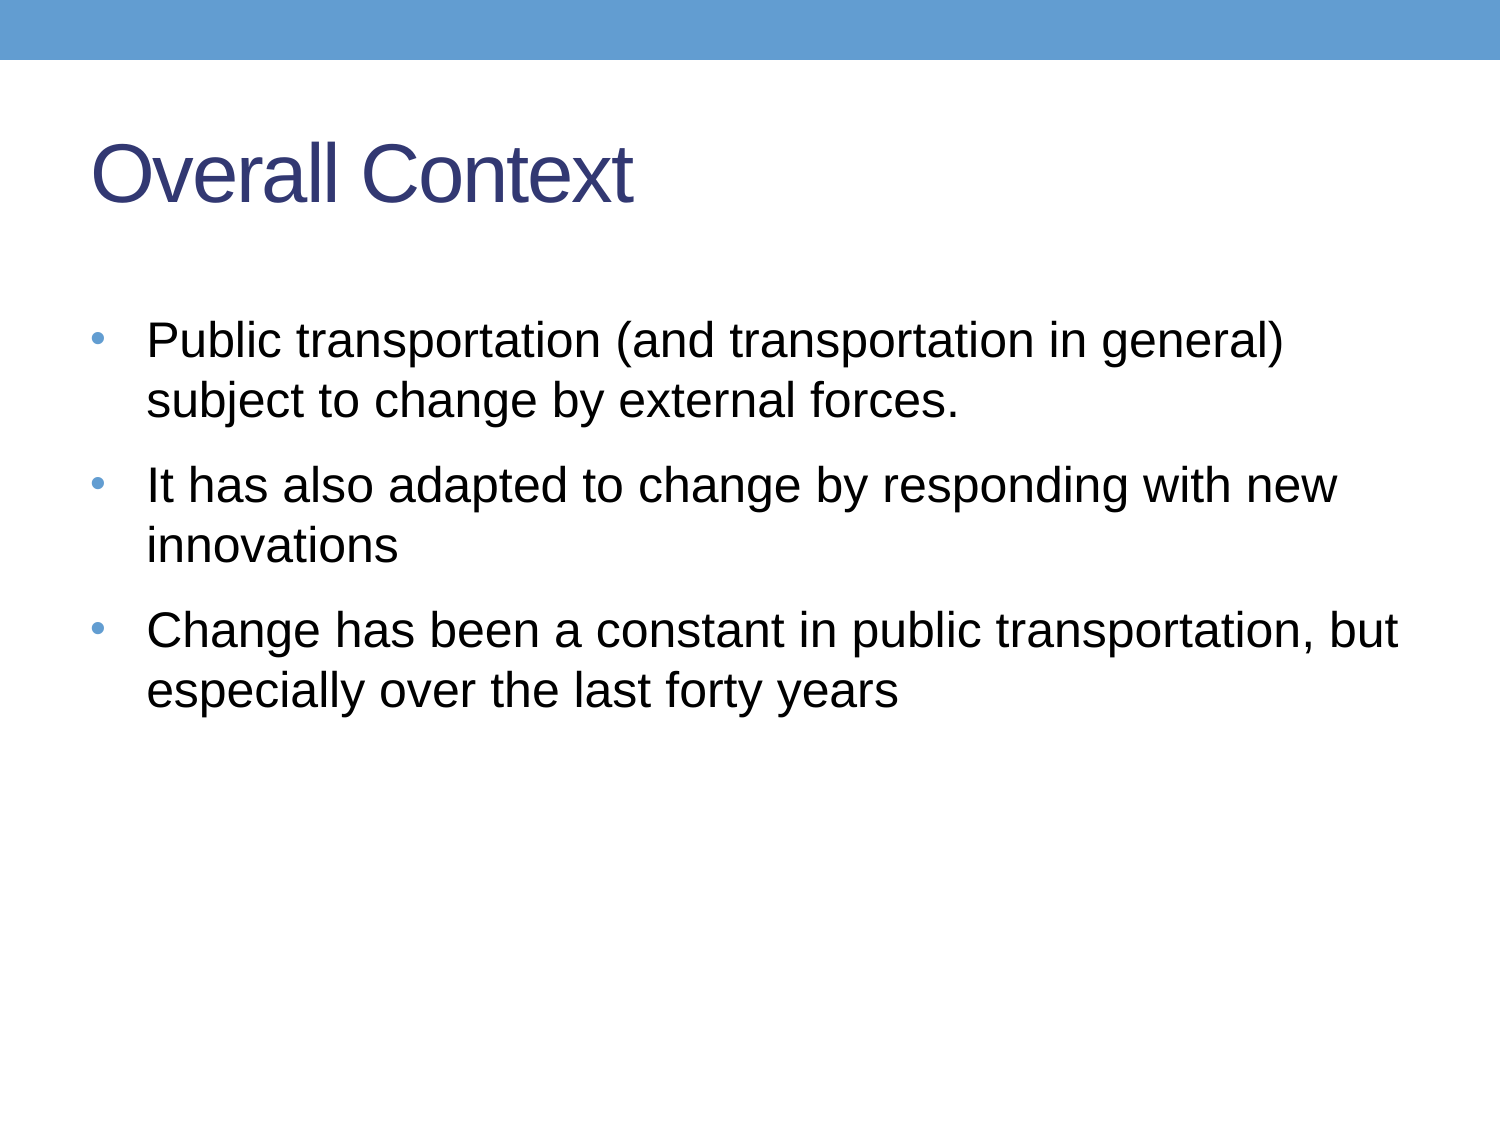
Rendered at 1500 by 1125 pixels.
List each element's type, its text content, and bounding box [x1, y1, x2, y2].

list Public transportation (and transportation in general) subject to change by external forces. It has also adapted to change by responding with new innovations Change has been a constant in public transportation, but especially over the last forty years [75, 299, 1425, 1063]
title Overall Context [75, 87, 1425, 250]
